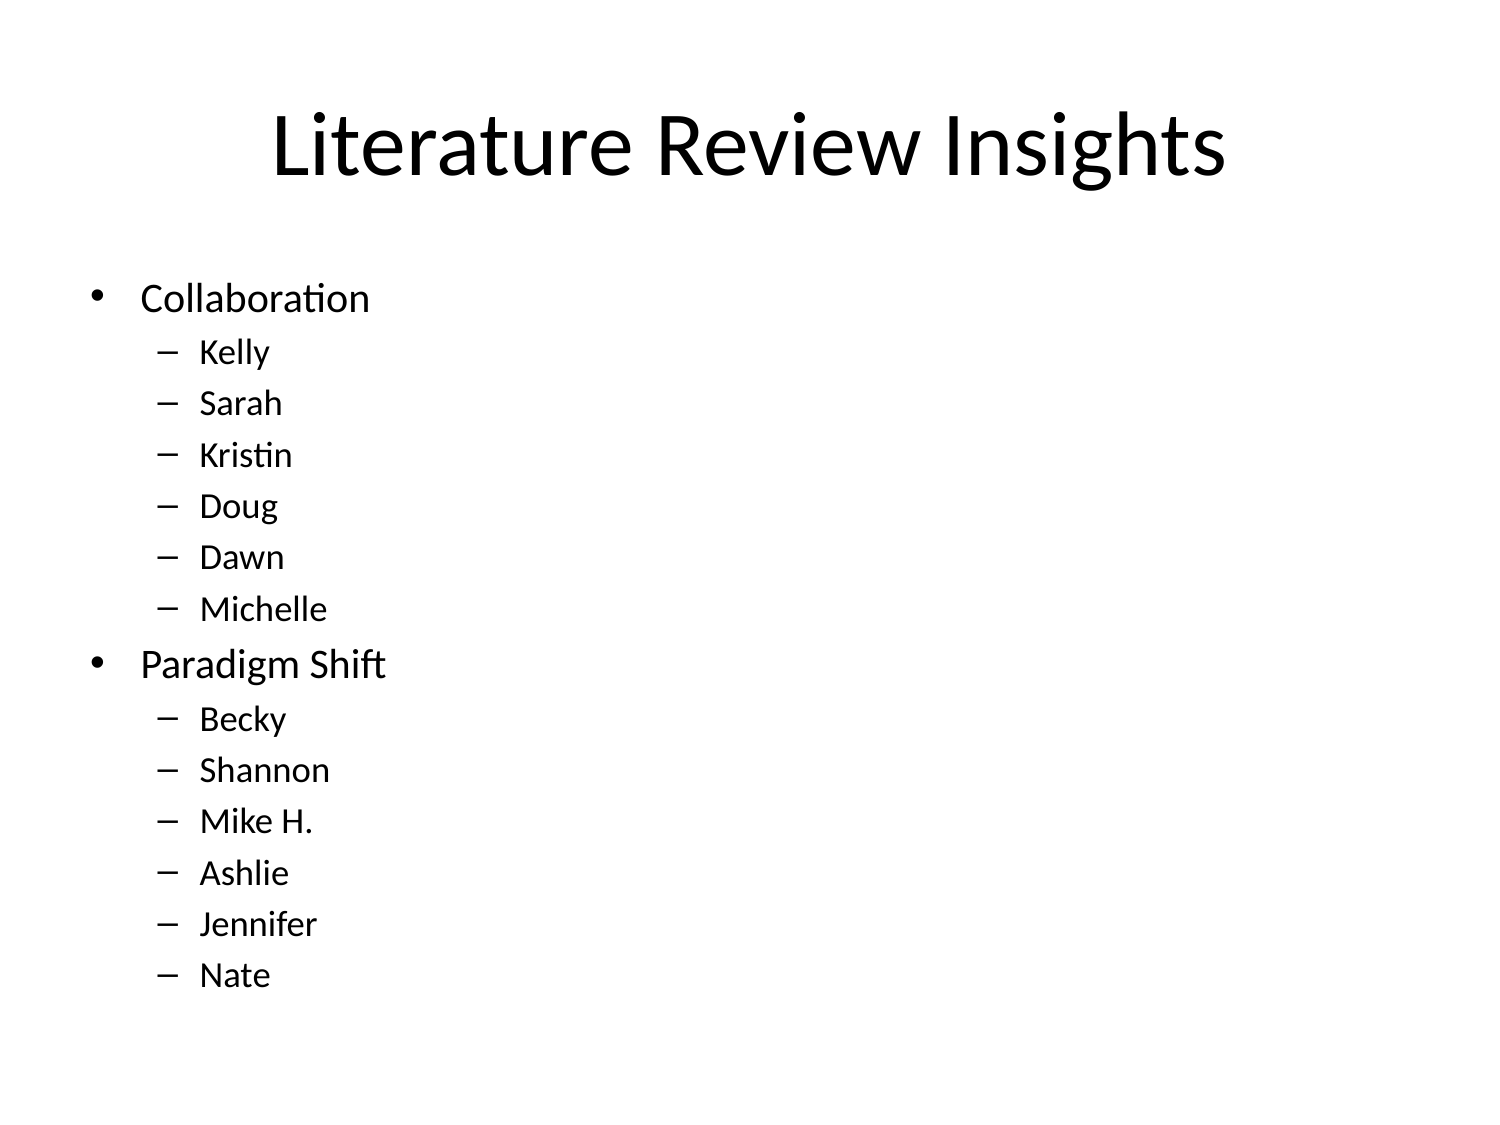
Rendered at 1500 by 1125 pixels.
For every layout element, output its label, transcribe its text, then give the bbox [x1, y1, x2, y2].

title Literature Review Insights [75, 45, 1425, 233]
list Collaboration Kelly Sarah Kristin Doug Dawn Michelle Paradigm Shift Becky Shannon Mike H. Ashlie Jennifer Nate [75, 262, 1425, 1005]
